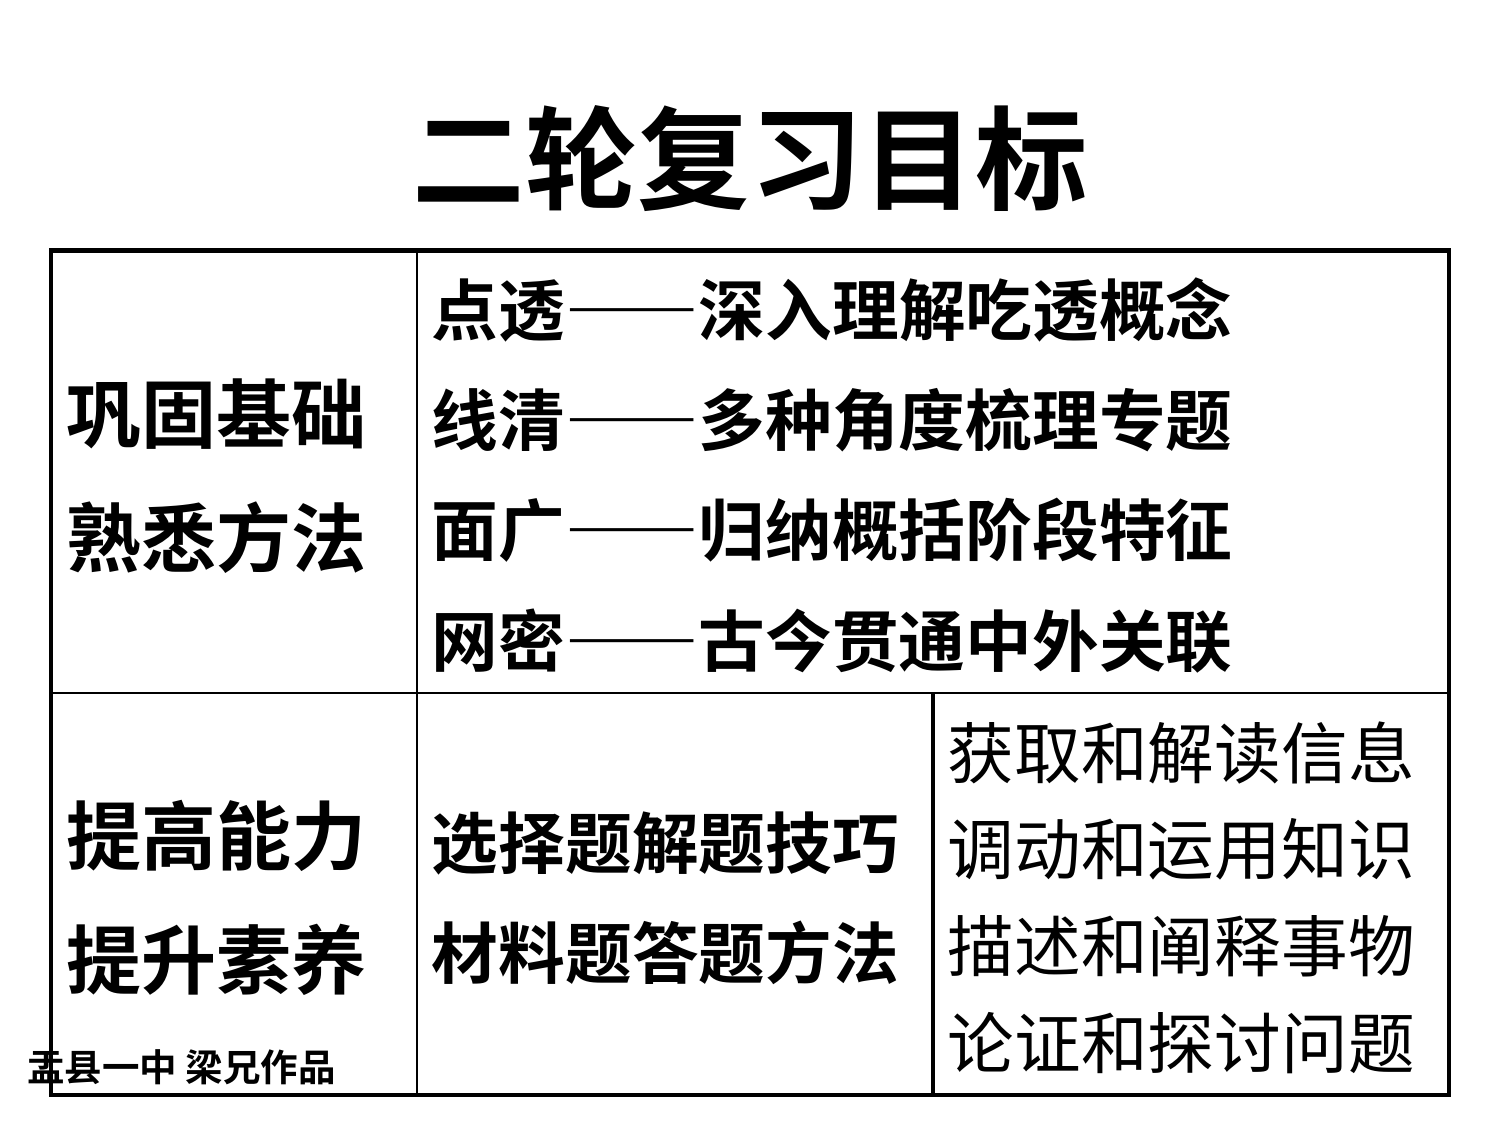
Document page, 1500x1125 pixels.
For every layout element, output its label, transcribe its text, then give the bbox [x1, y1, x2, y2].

table_header 点透——深入理解吃透概念 线清——多种角度梳理专题 面广——归纳概括阶段特征 网密——古今贯通中外关联 [418, 253, 1447, 692]
slide_number 盂县一中 梁兄作品 [12, 1036, 363, 1101]
title 二轮复习目标 [74, 62, 1426, 248]
table_header 巩固基础 熟悉方法 [53, 253, 416, 692]
table_cell 提高能力 提升素养 [53, 694, 416, 1093]
text_box [1374, 999, 1500, 1125]
table_cell 选择题解题技巧 材料题答题方法 [418, 694, 931, 1093]
table_cell 获取和解读信息 调动和运用知识 描述和阐释事物 论证和探讨问题 [935, 694, 1447, 1093]
